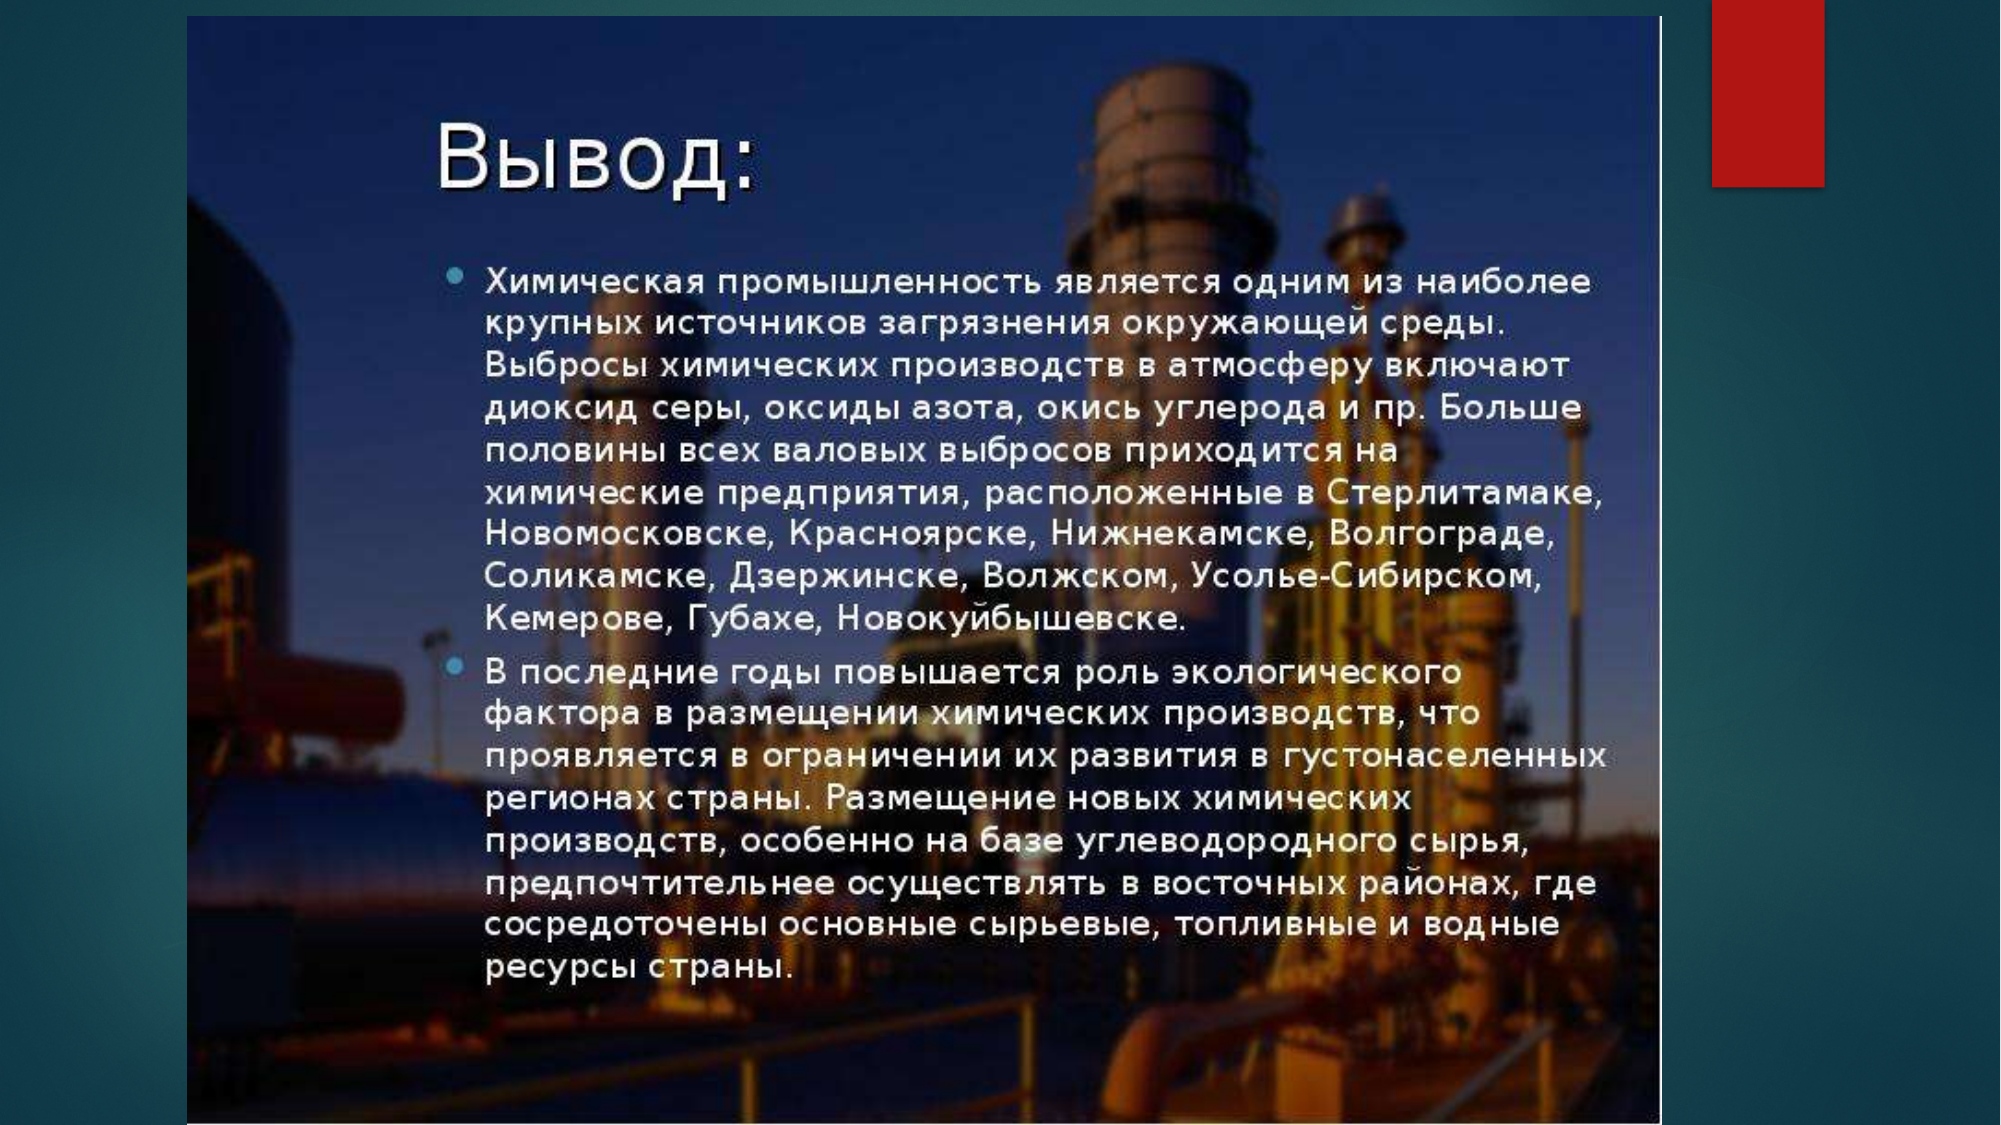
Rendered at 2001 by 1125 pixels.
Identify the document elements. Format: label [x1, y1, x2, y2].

picture [0, 0, 1662, 1125]
